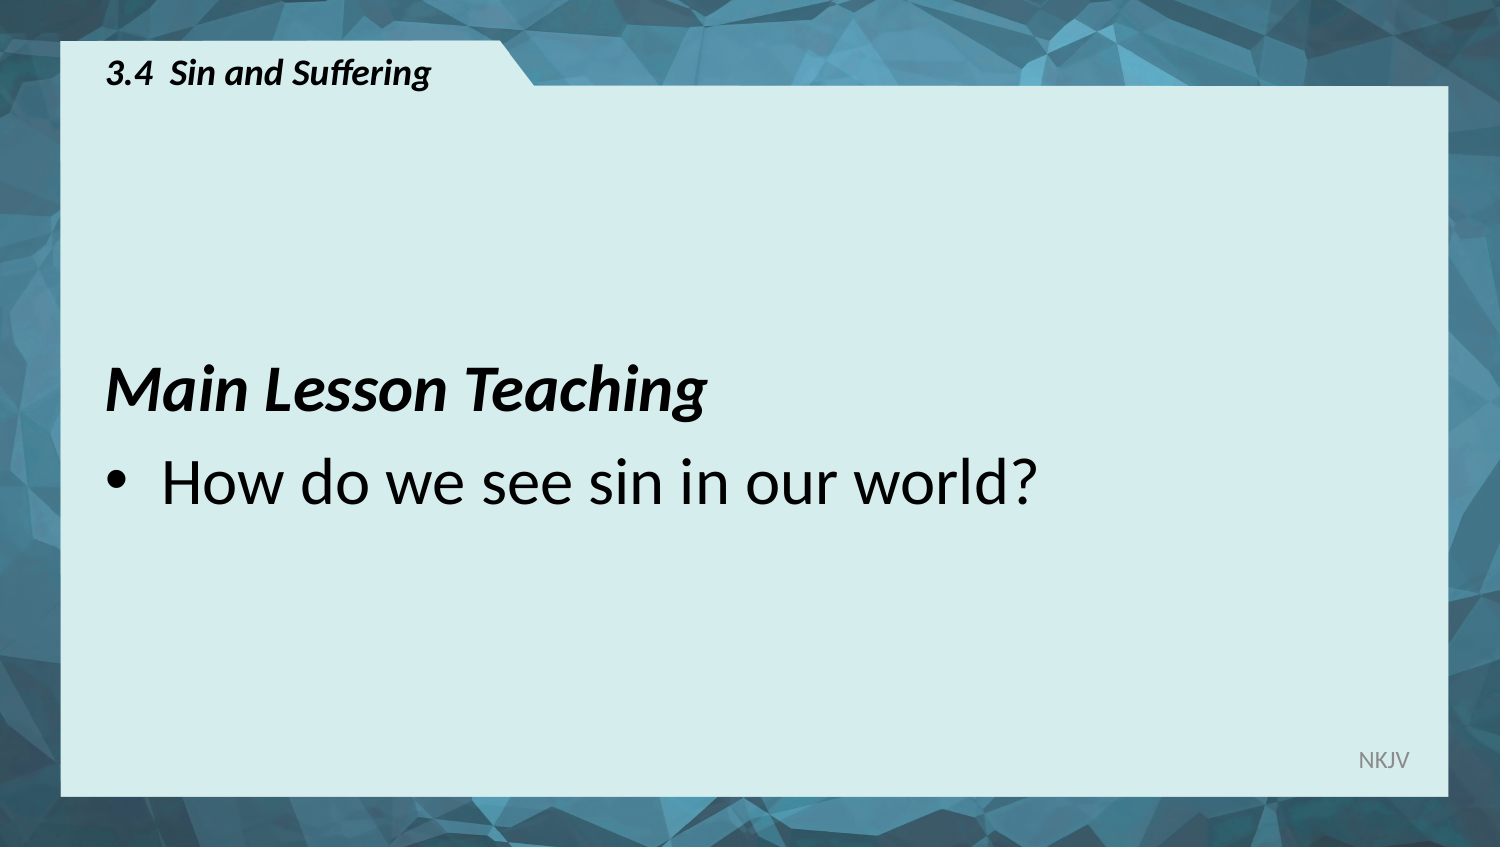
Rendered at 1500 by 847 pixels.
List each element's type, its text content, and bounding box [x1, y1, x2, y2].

footer NKJV [950, 736, 1425, 782]
list Main Lesson Teaching How do we see sin in our world? [89, 141, 1403, 722]
picture [0, 0, 1500, 847]
title 3.4 Sin and Suffering [89, 33, 1420, 108]
